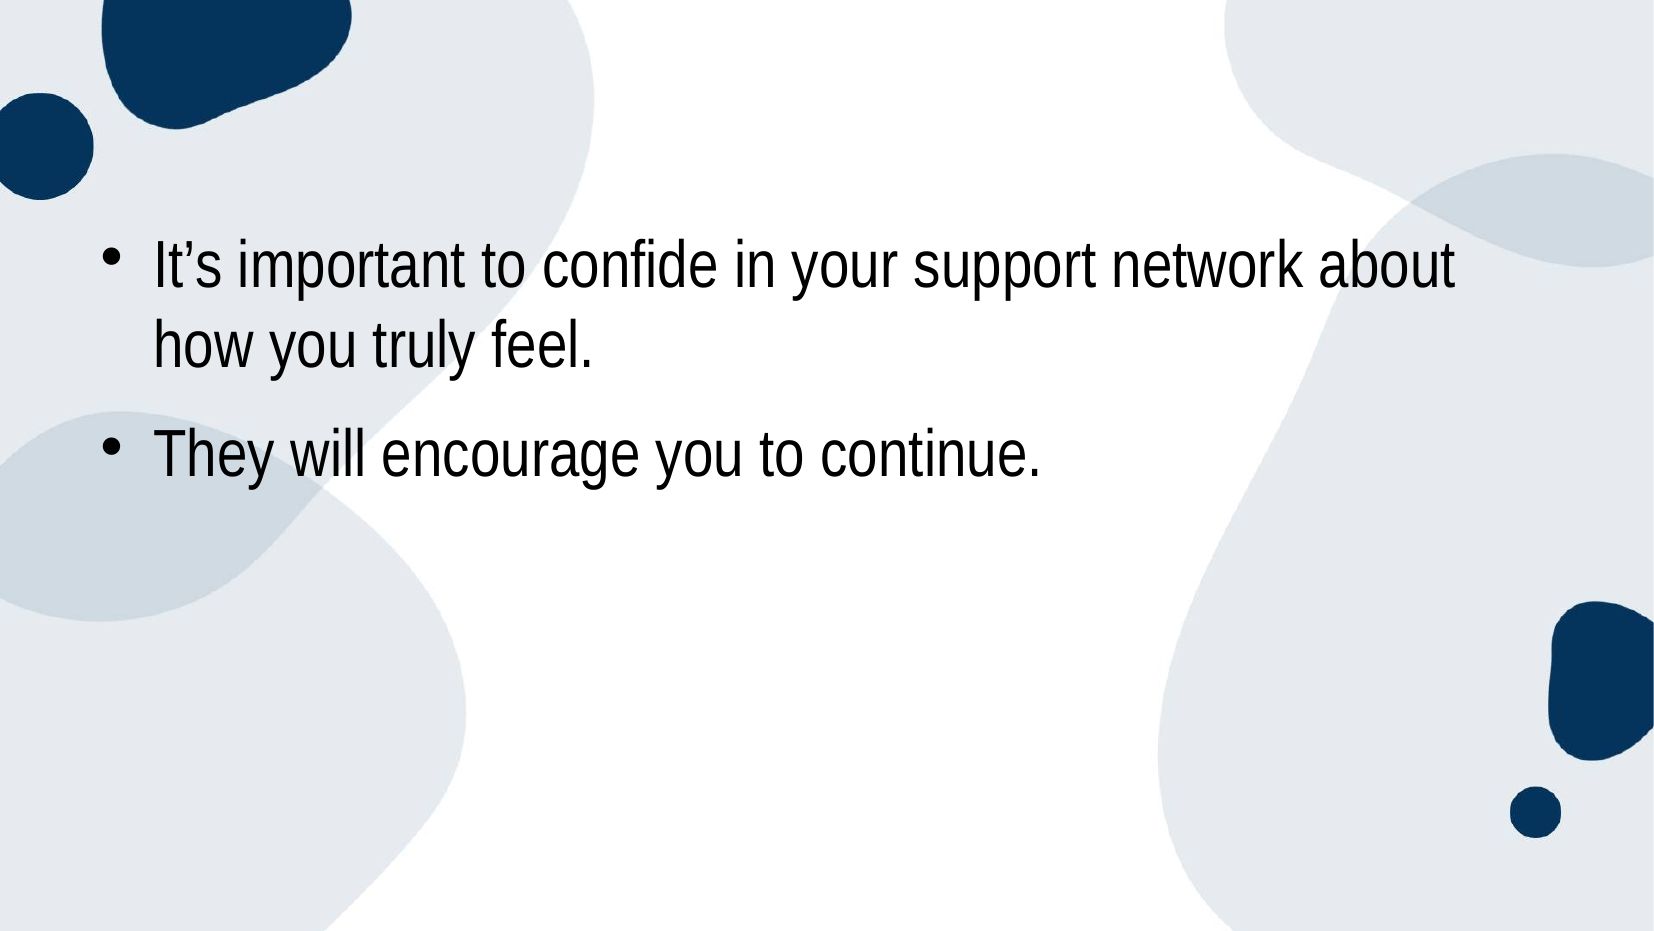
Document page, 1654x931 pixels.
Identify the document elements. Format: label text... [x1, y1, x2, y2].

list It’s important to confide in your support network about how you truly feel. They will encourage you to continue. [82, 220, 1571, 710]
picture [0, 0, 1654, 931]
